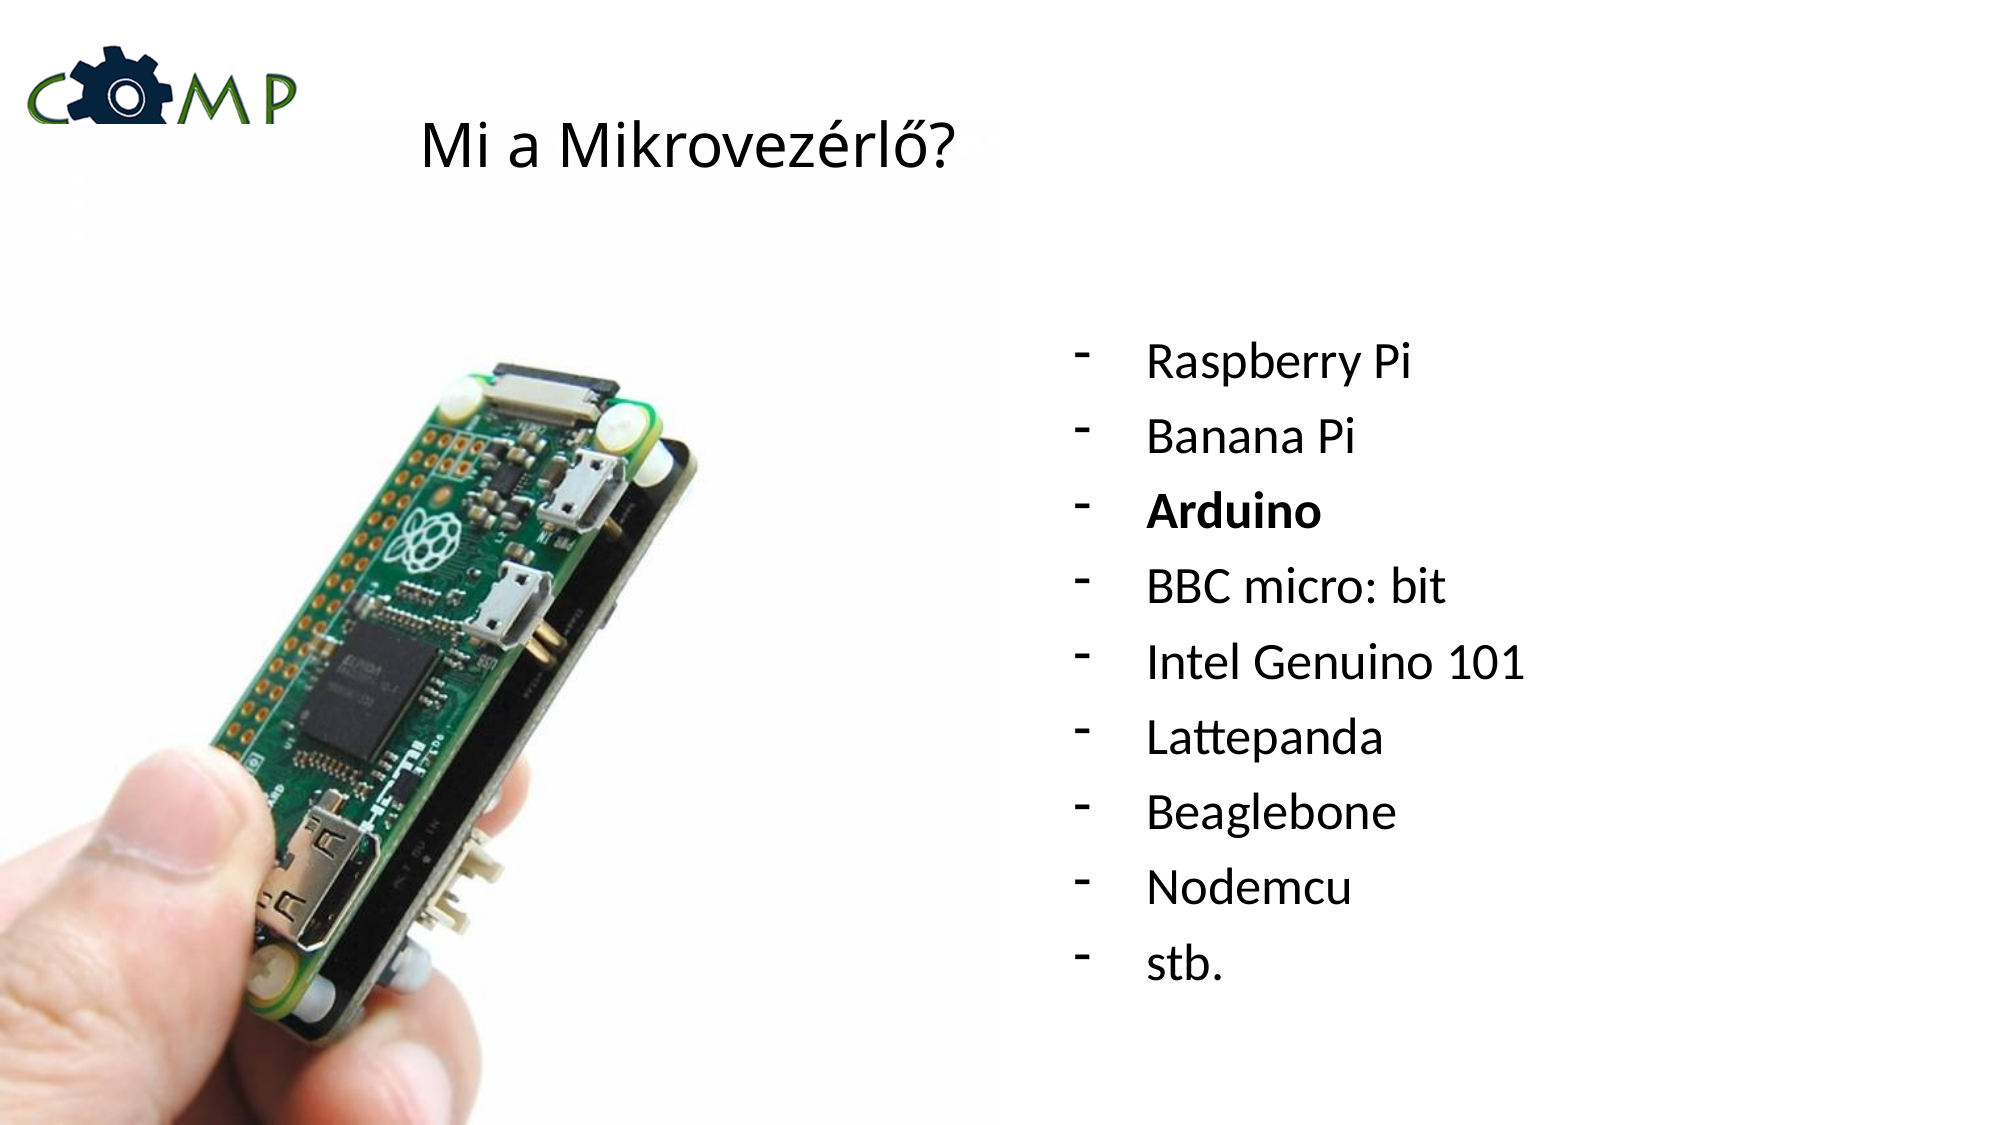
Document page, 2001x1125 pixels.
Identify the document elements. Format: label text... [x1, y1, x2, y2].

list Raspberry Pi Banana Pi Arduino BBC micro: bit Intel Genuino 101 Lattepanda Beaglebone Nodemcu stb. [1058, 325, 1945, 1001]
picture [0, 0, 1000, 1125]
title Mi a Mikrovezérlő? [365, 73, 1011, 189]
